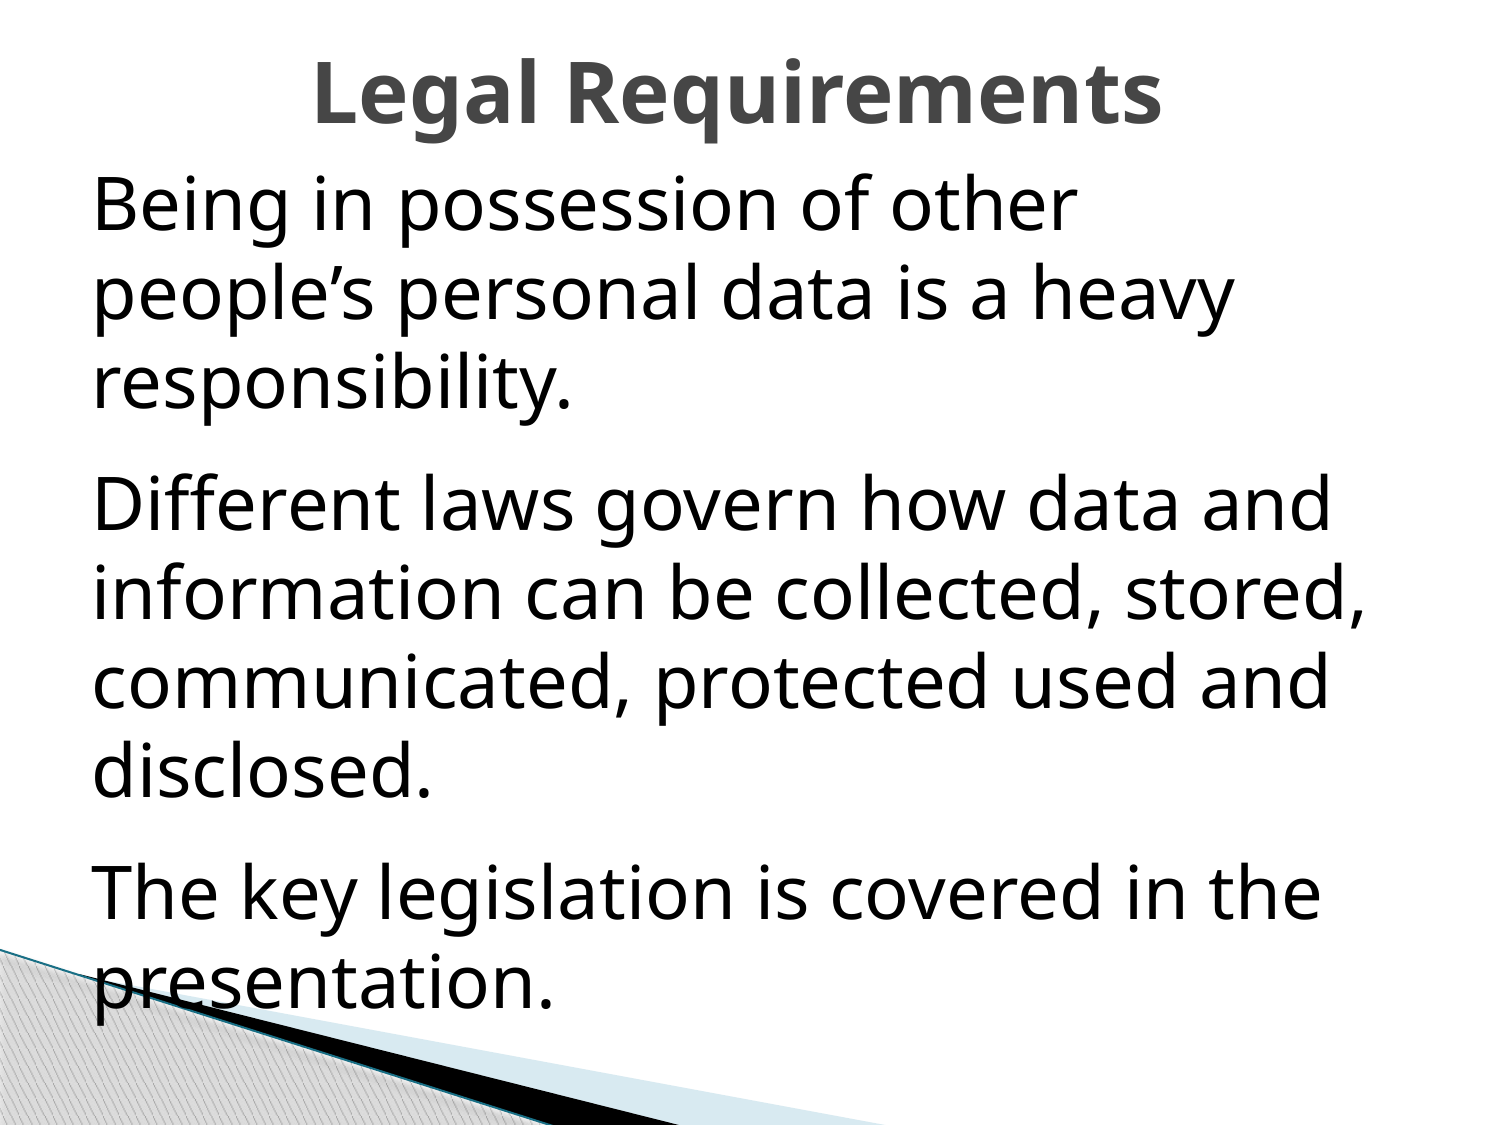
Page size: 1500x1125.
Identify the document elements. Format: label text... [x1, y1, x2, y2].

title Legal Requirements [100, 0, 1376, 183]
list Being in possession of other people’s personal data is a heavy responsibility. Different laws govern how data and information can be collected, stored, communicated, protected used and disclosed. The key legislation is covered in the presentation. [76, 149, 1400, 1035]
